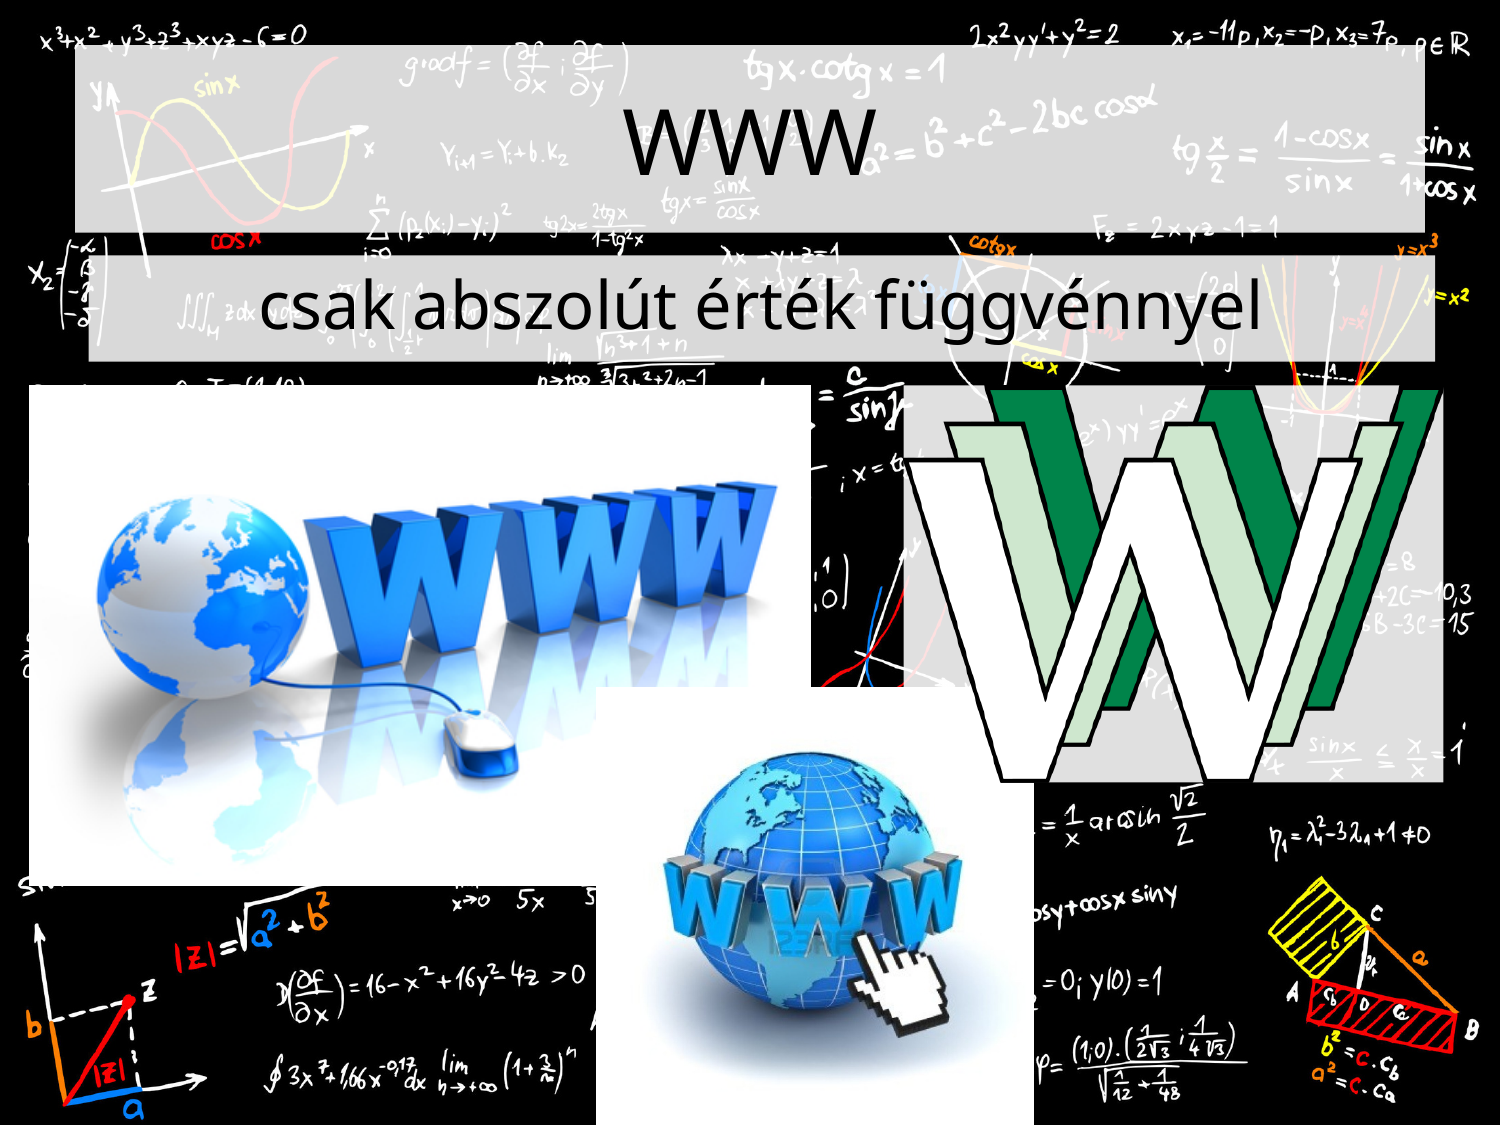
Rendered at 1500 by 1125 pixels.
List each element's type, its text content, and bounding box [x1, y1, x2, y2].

list csak abszolút érték függvénnyel [88, 255, 1436, 362]
title WWW [75, 45, 1425, 233]
picture [0, 0, 1500, 1125]
